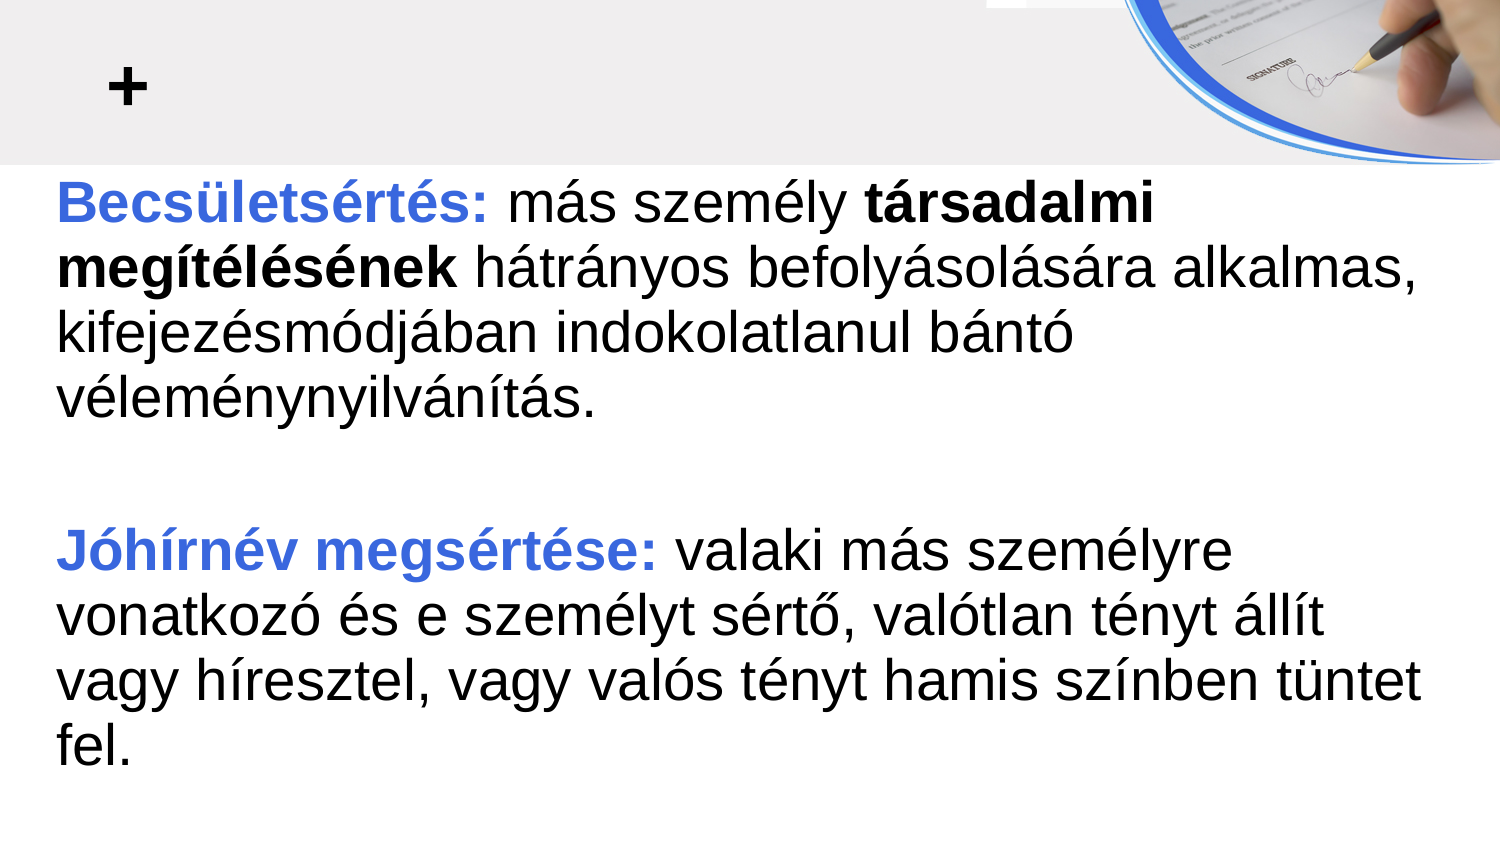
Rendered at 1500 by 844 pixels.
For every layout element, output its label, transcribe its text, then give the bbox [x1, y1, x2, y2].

list + [29, 32, 1500, 139]
picture [0, 0, 1500, 844]
list Becsületsértés: más személy társadalmi megítélésének hátrányos befolyásolására alkalmas, kifejezésmódjában indokolatlanul bántó véleménynyilvánítás. Jóhírnév megsértése: valaki más személyre vonatkozó és e személyt sértő, valótlan tényt állít vagy híresztel, vagy valós tényt hamis színben tüntet fel. [41, 161, 1447, 812]
